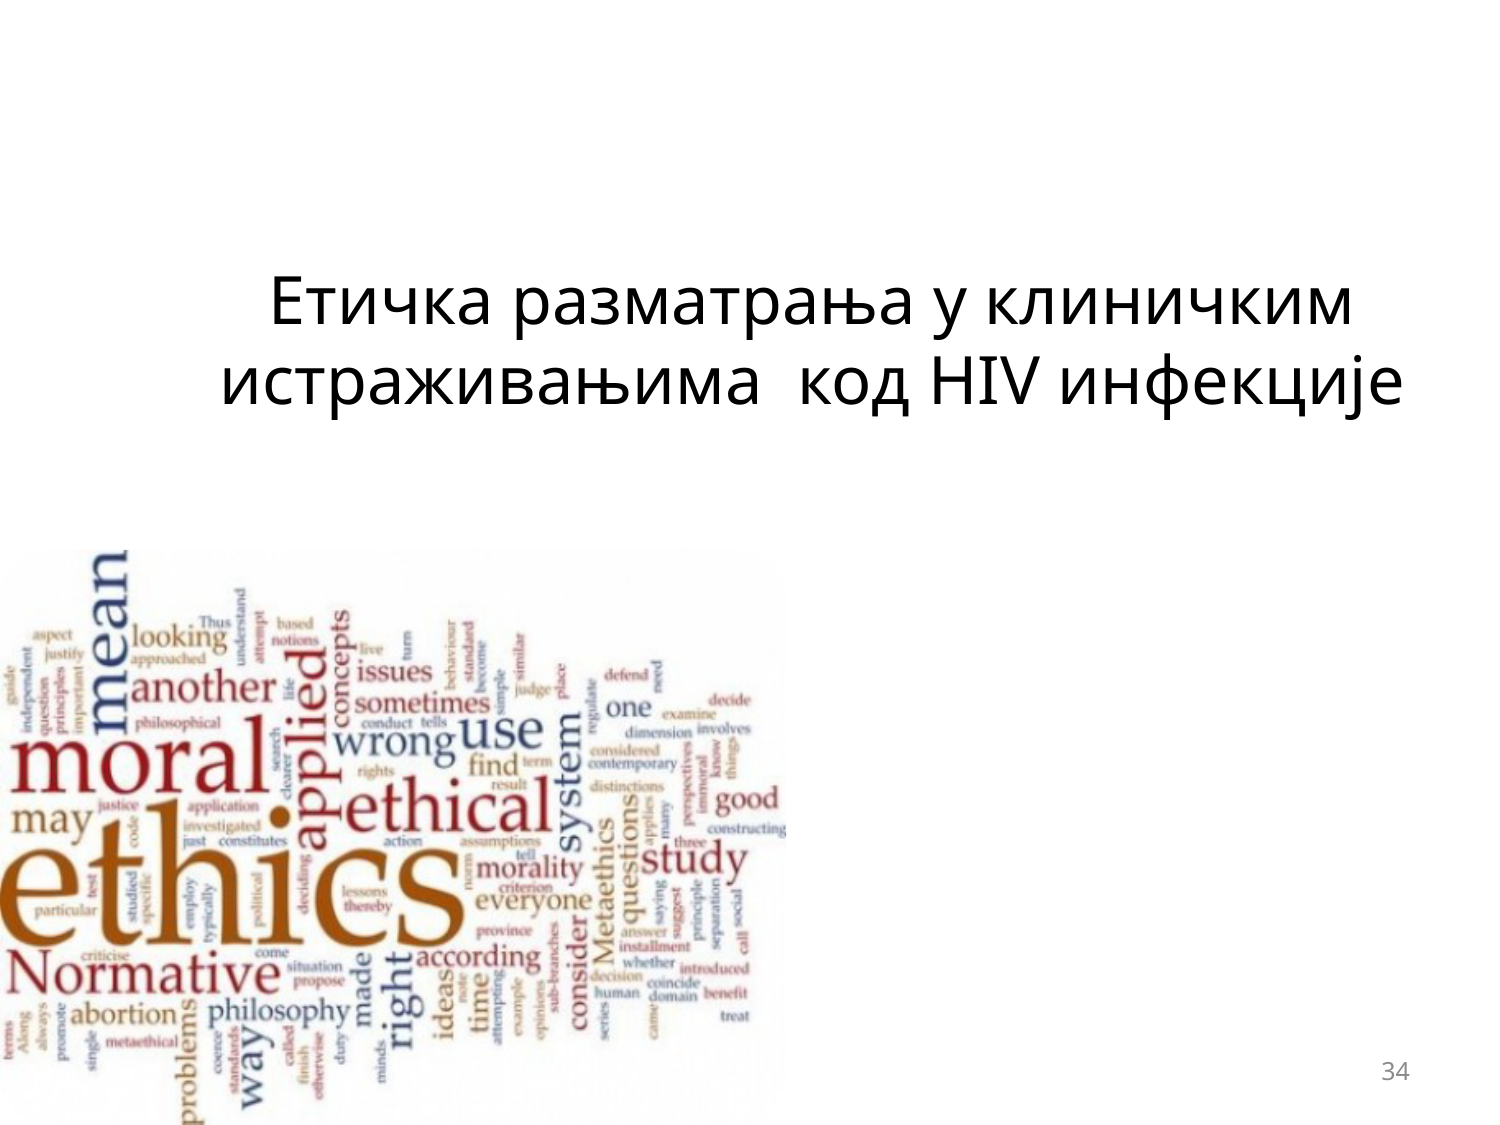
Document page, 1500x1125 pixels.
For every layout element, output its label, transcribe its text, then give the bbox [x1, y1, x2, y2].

picture [0, 549, 787, 1125]
slide_number 34 [1074, 1042, 1425, 1103]
text_box Етичка разматрања у клиничким истраживањима код HIV инфекције [200, 174, 1425, 500]
